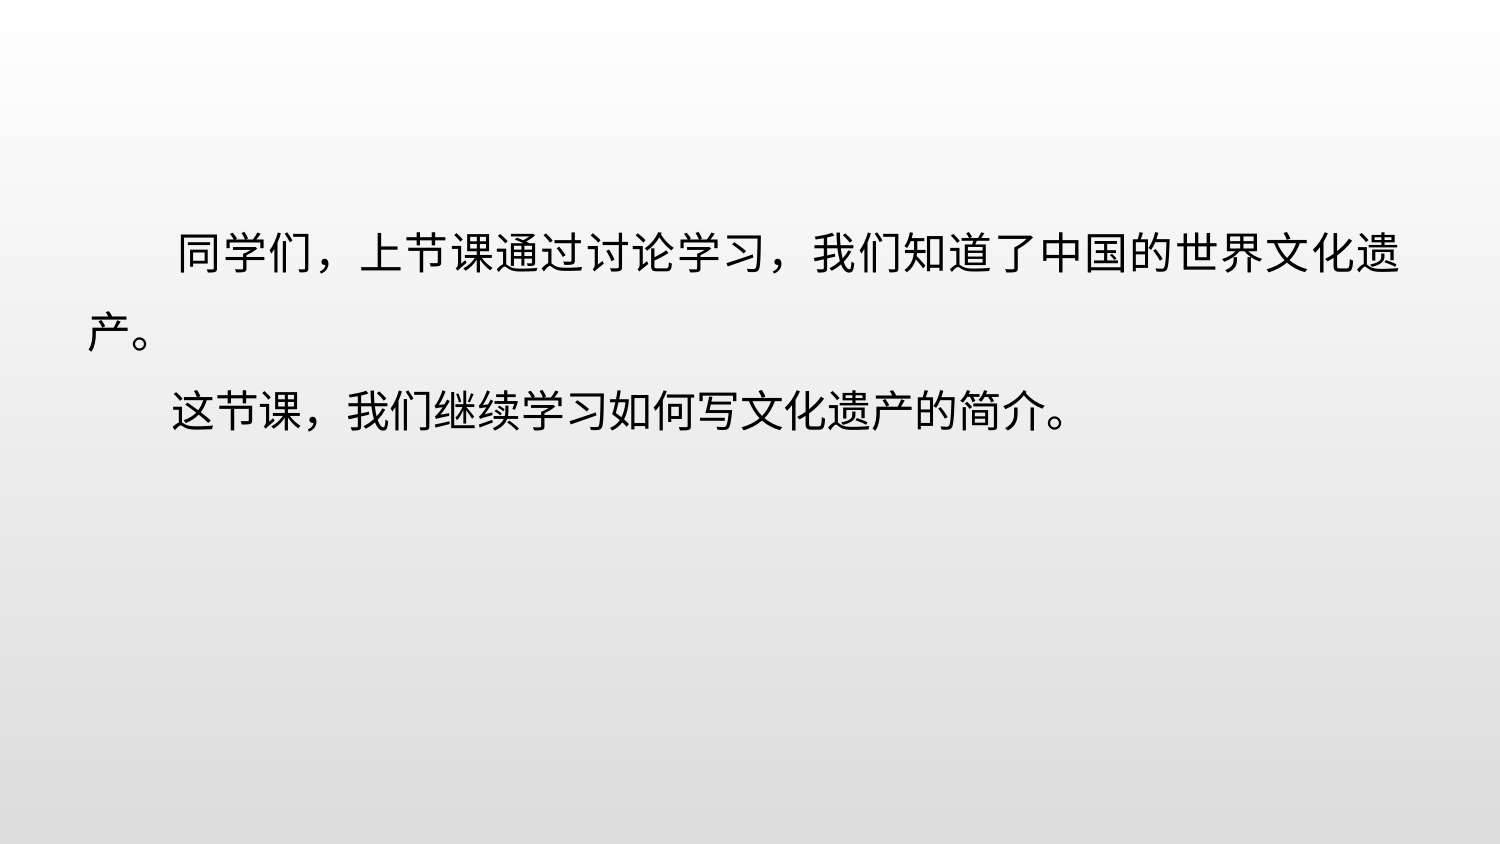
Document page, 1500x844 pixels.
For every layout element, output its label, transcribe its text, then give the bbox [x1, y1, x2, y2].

subtitle 同学们，上节课通过讨论学习，我们知道了中国的世界文化遗产。 这节课，我们继续学习如何写文化遗产的简介。 [31, 199, 1412, 445]
